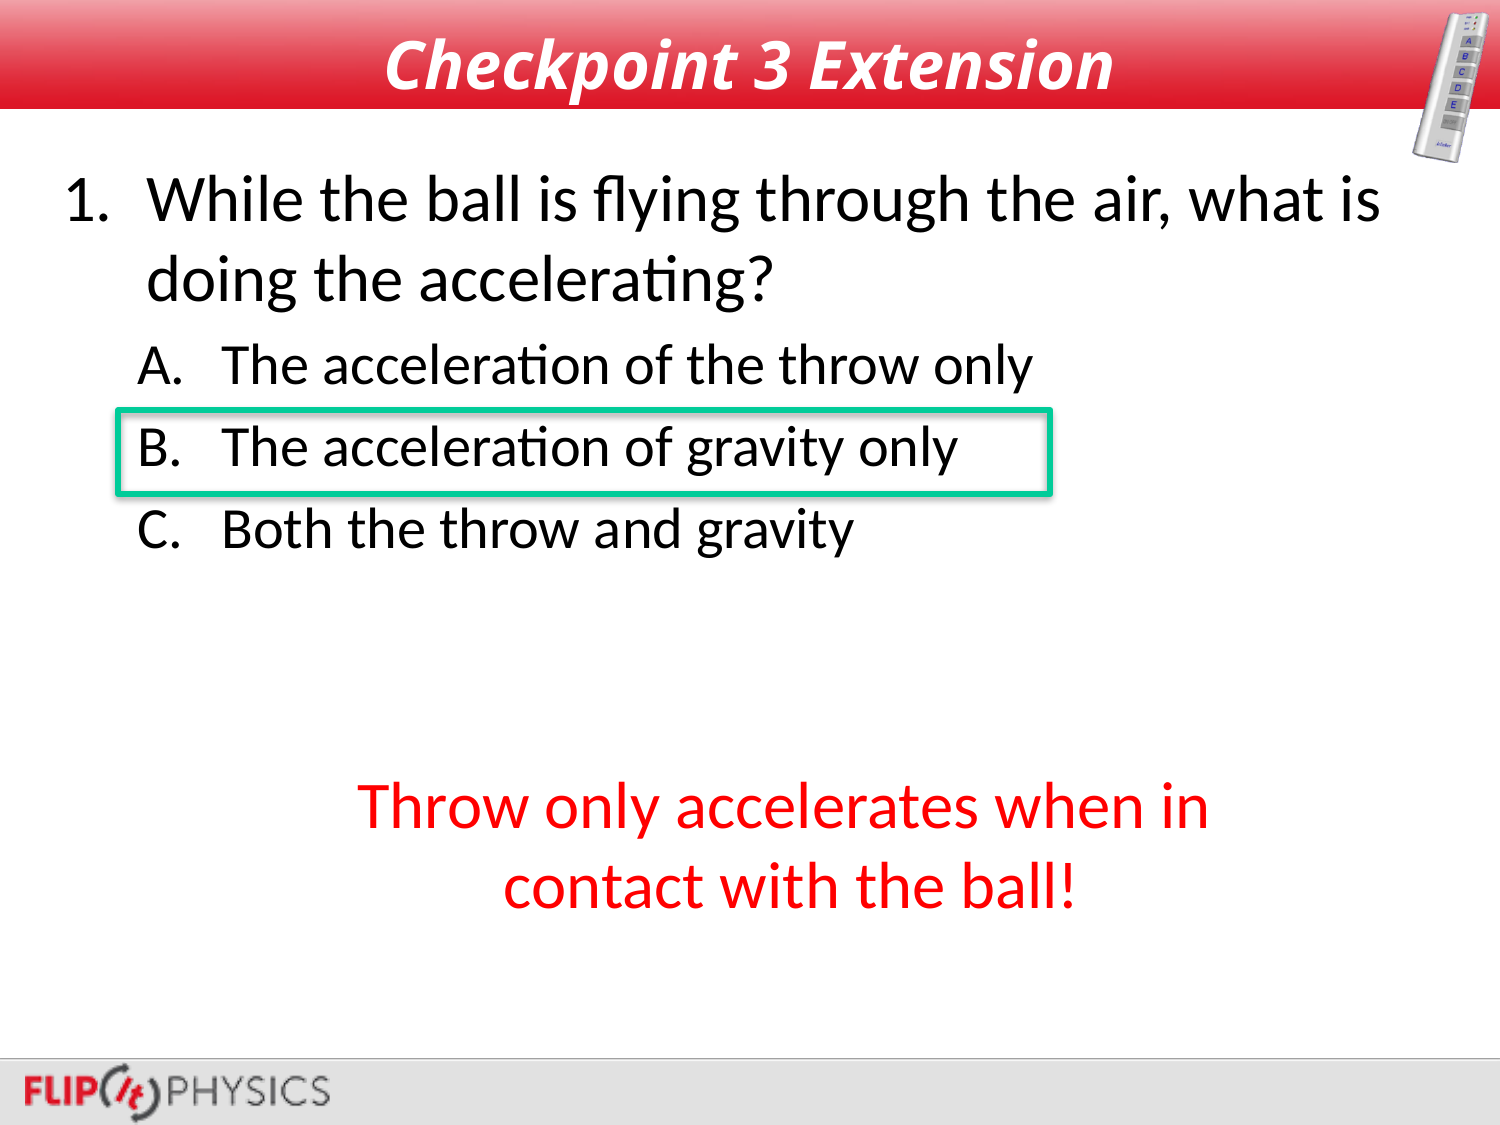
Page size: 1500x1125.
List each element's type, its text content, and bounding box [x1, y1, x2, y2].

text_box [117, 409, 1051, 495]
picture [0, 1058, 1500, 1125]
text_box Throw only accelerates when in contact with the ball! [342, 754, 1241, 930]
title Checkpoint 3 Extension [75, 15, 1425, 91]
picture [0, 0, 1500, 163]
list While the ball is flying through the air, what is doing the accelerating? The acceleration of the throw only The acceleration of gravity only Both the throw and gravity [47, 147, 1450, 1005]
